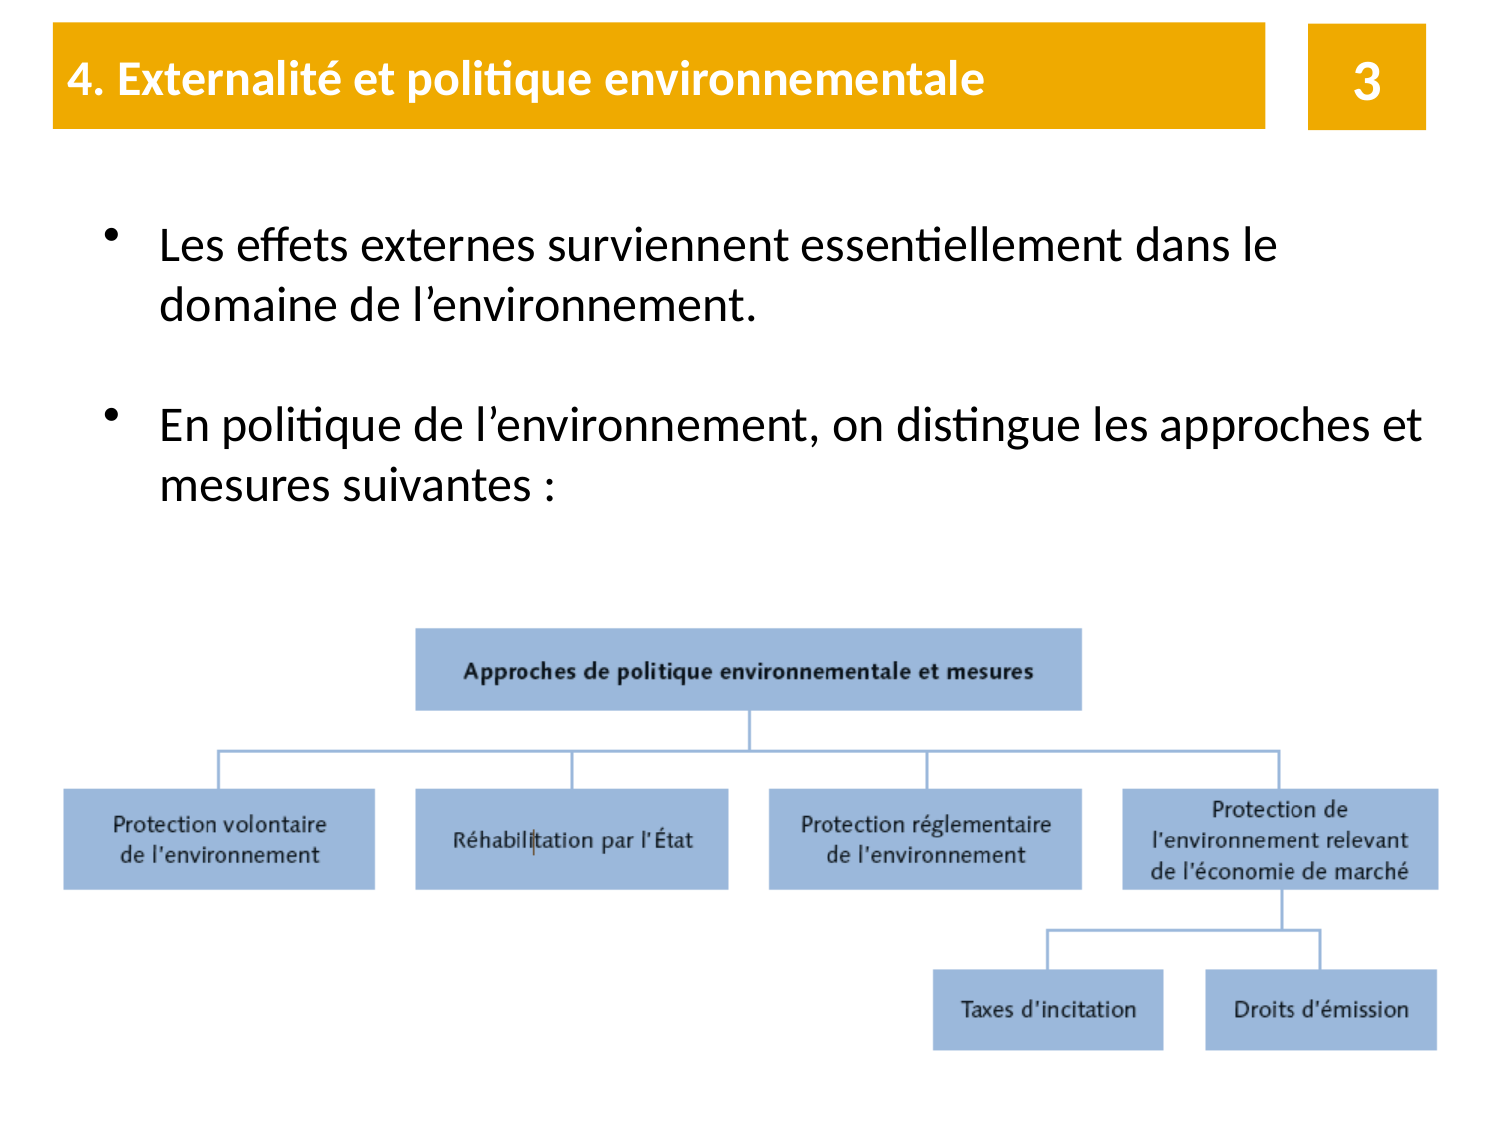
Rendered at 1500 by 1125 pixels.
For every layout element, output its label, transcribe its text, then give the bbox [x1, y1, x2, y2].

text_box 3 [1308, 23, 1427, 131]
text_box Les effets externes surviennent essentiellement dans le domaine de l’environnement. En politique de l’environnement, on distingue les approches et mesures suivantes : [88, 203, 1450, 759]
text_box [53, 606, 1447, 1068]
text_box 4. Externalité et politique environnementale [52, 22, 1266, 129]
